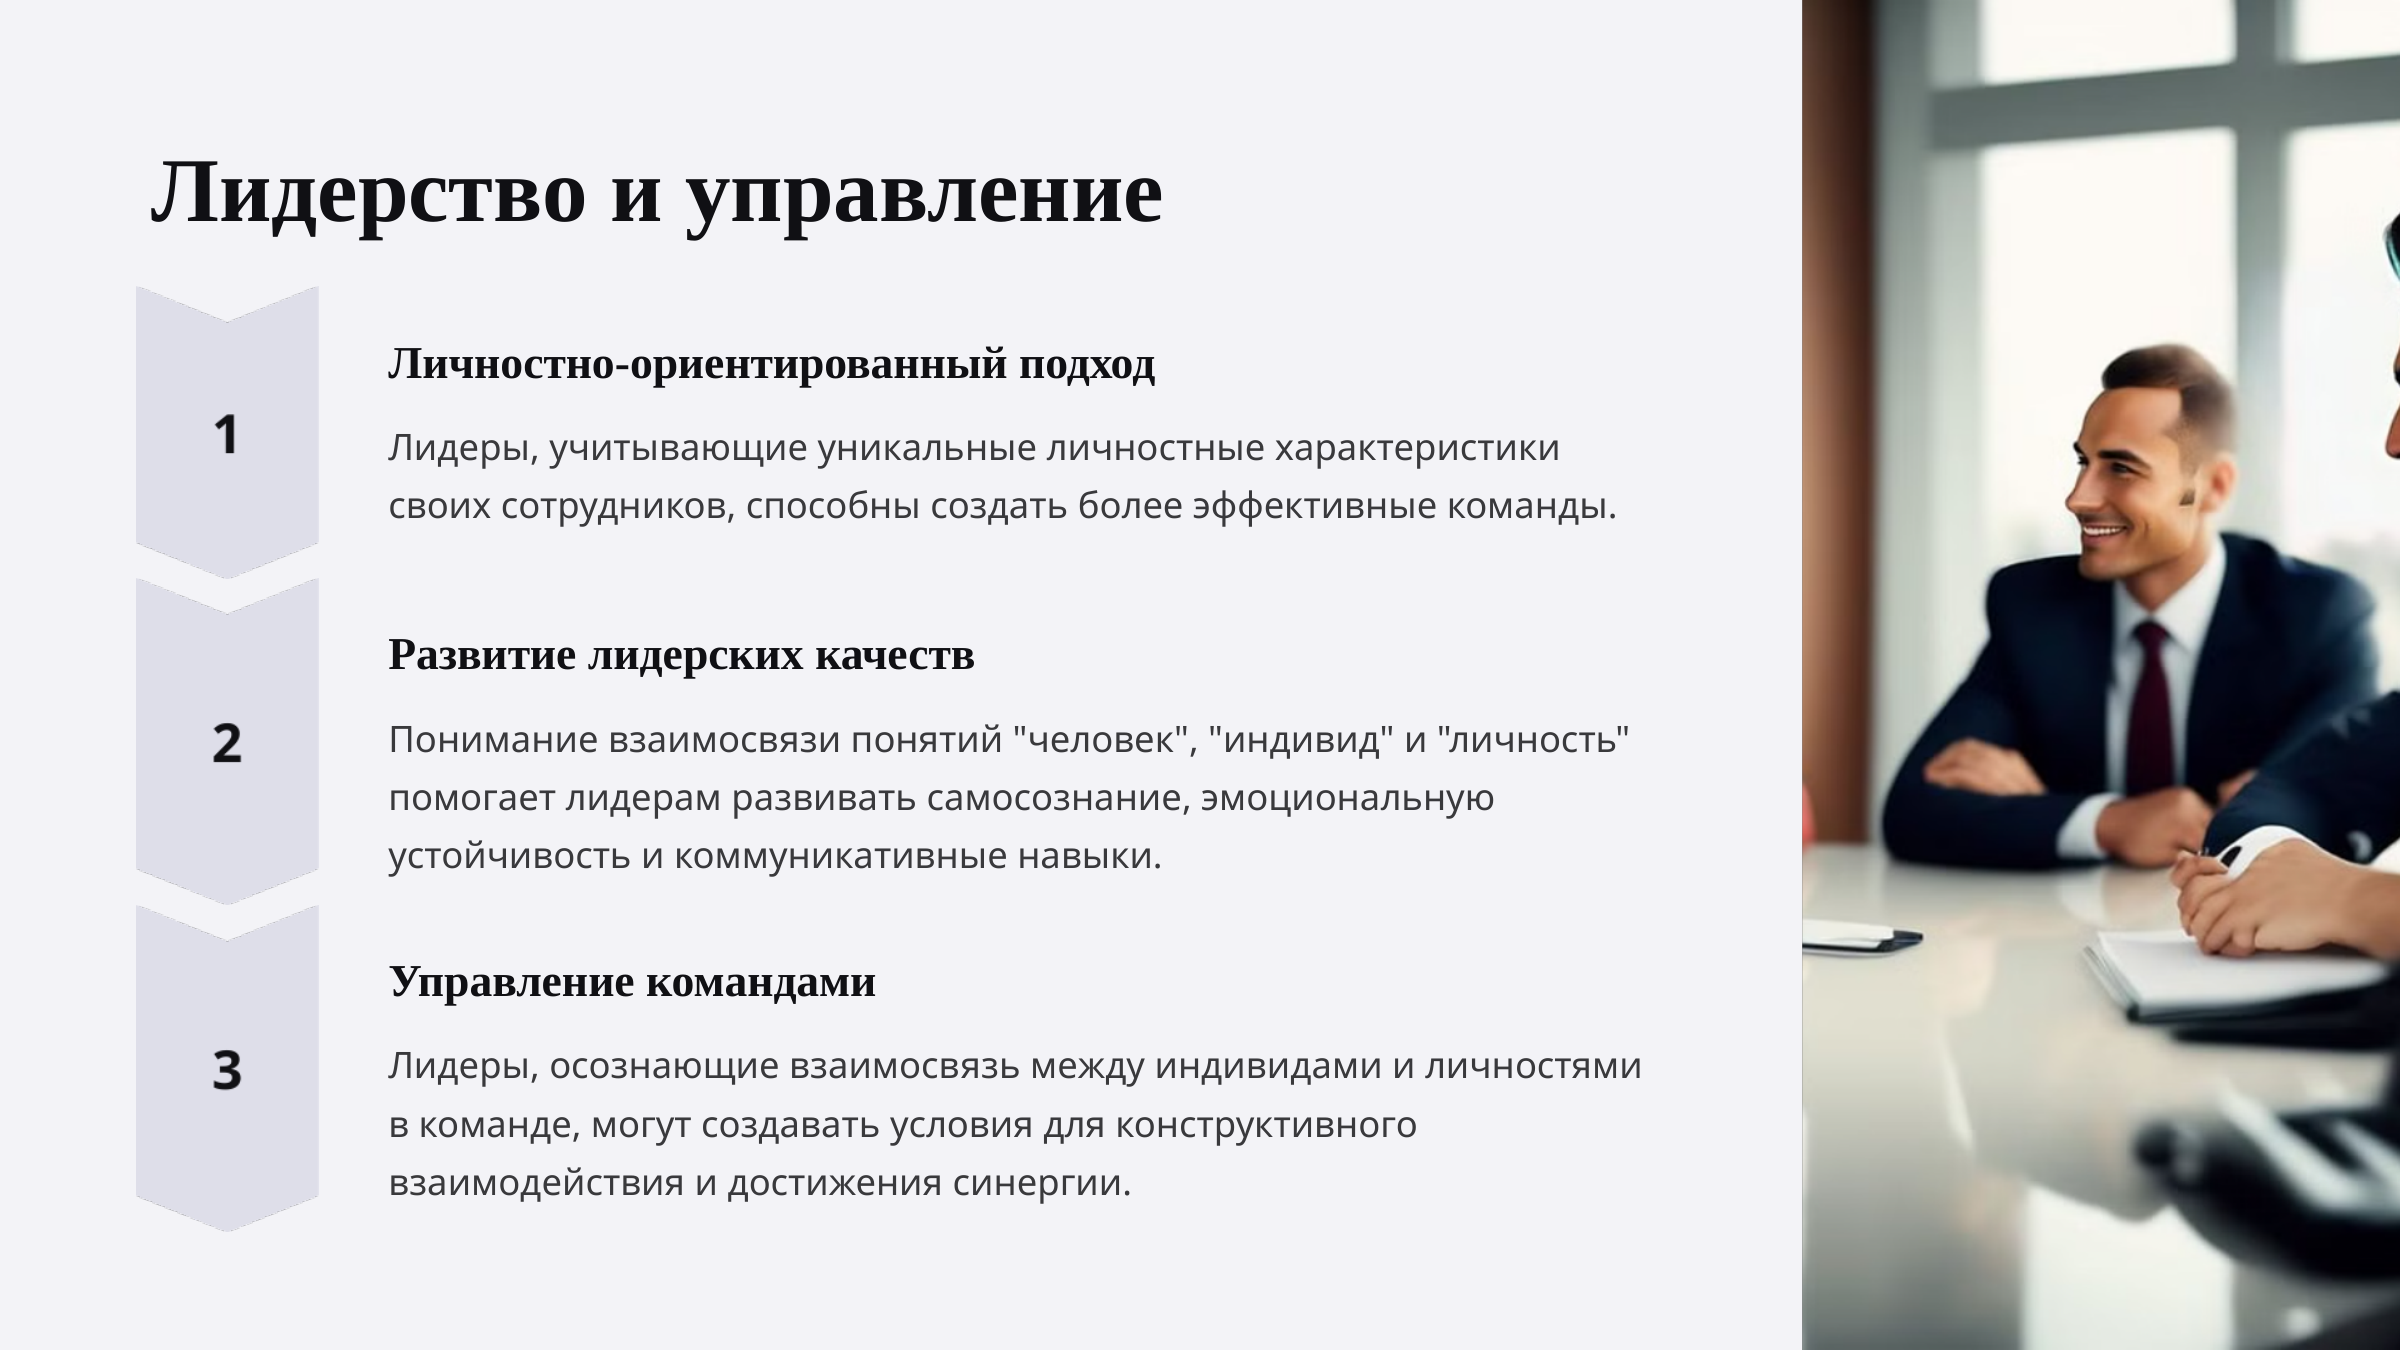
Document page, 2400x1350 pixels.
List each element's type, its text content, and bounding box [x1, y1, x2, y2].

text_box Лидеры, учитывающие уникальные личностные характеристики своих сотрудников, способны создать более эффективные команды. [373, 402, 1664, 519]
text_box Лидерство и управление [136, 118, 1240, 233]
text_box Развитие лидерских качеств [373, 614, 1018, 672]
picture [136, 286, 319, 1232]
text_box Лидеры, осознающие взаимосвязь между индивидами и личностями в команде, могут создавать условия для конструктивного взаимодействия и достижения синергии. [373, 1020, 1664, 1196]
text_box [0, 0, 1801, 1350]
picture [1801, 0, 2400, 1350]
text_box Понимание взаимосвязи понятий "человек", "индивид" и "личность" помогает лидерам развивать самосознание, эмоциональную устойчивость и коммуникативные навыки. [373, 693, 1664, 869]
text_box Управление командами [373, 941, 903, 999]
text_box Личностно-ориентированный подход [373, 323, 1223, 381]
